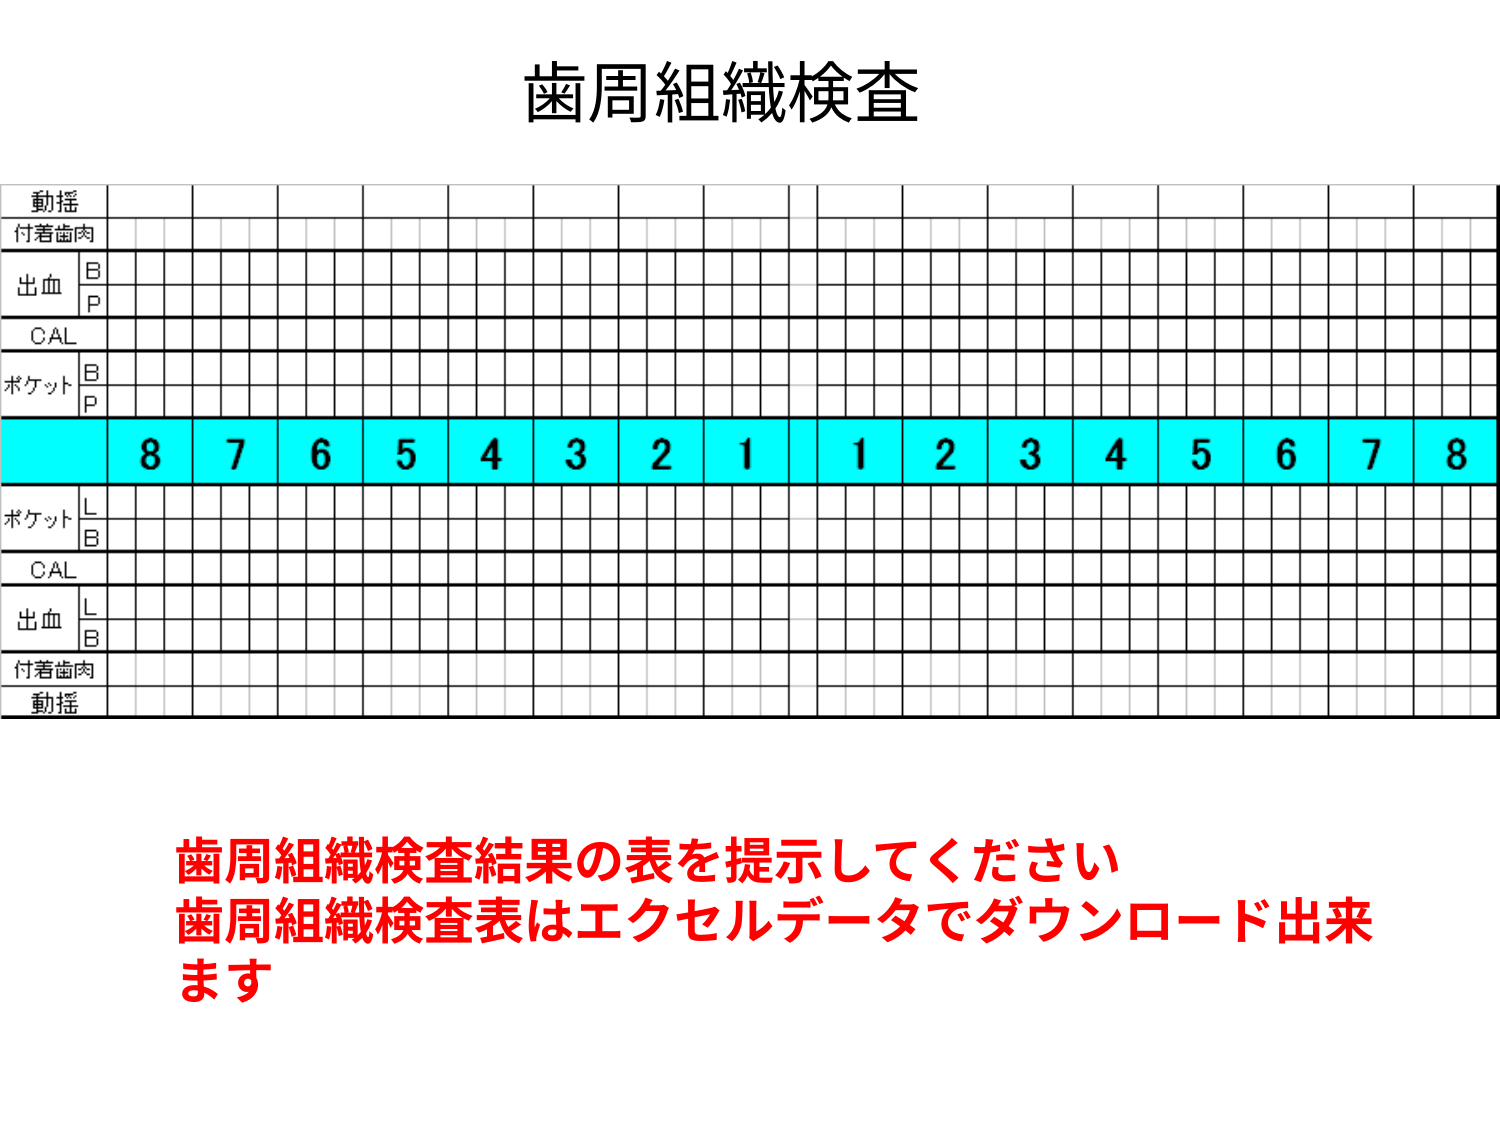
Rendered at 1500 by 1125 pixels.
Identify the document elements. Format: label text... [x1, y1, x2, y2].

picture [0, 184, 1500, 720]
text_box 歯周組織検査結果の表を提示してください 歯周組織検査表はエクセルデータでダウンロード出来ます [159, 822, 1424, 1017]
title 歯周組織検査 [301, 30, 1142, 147]
